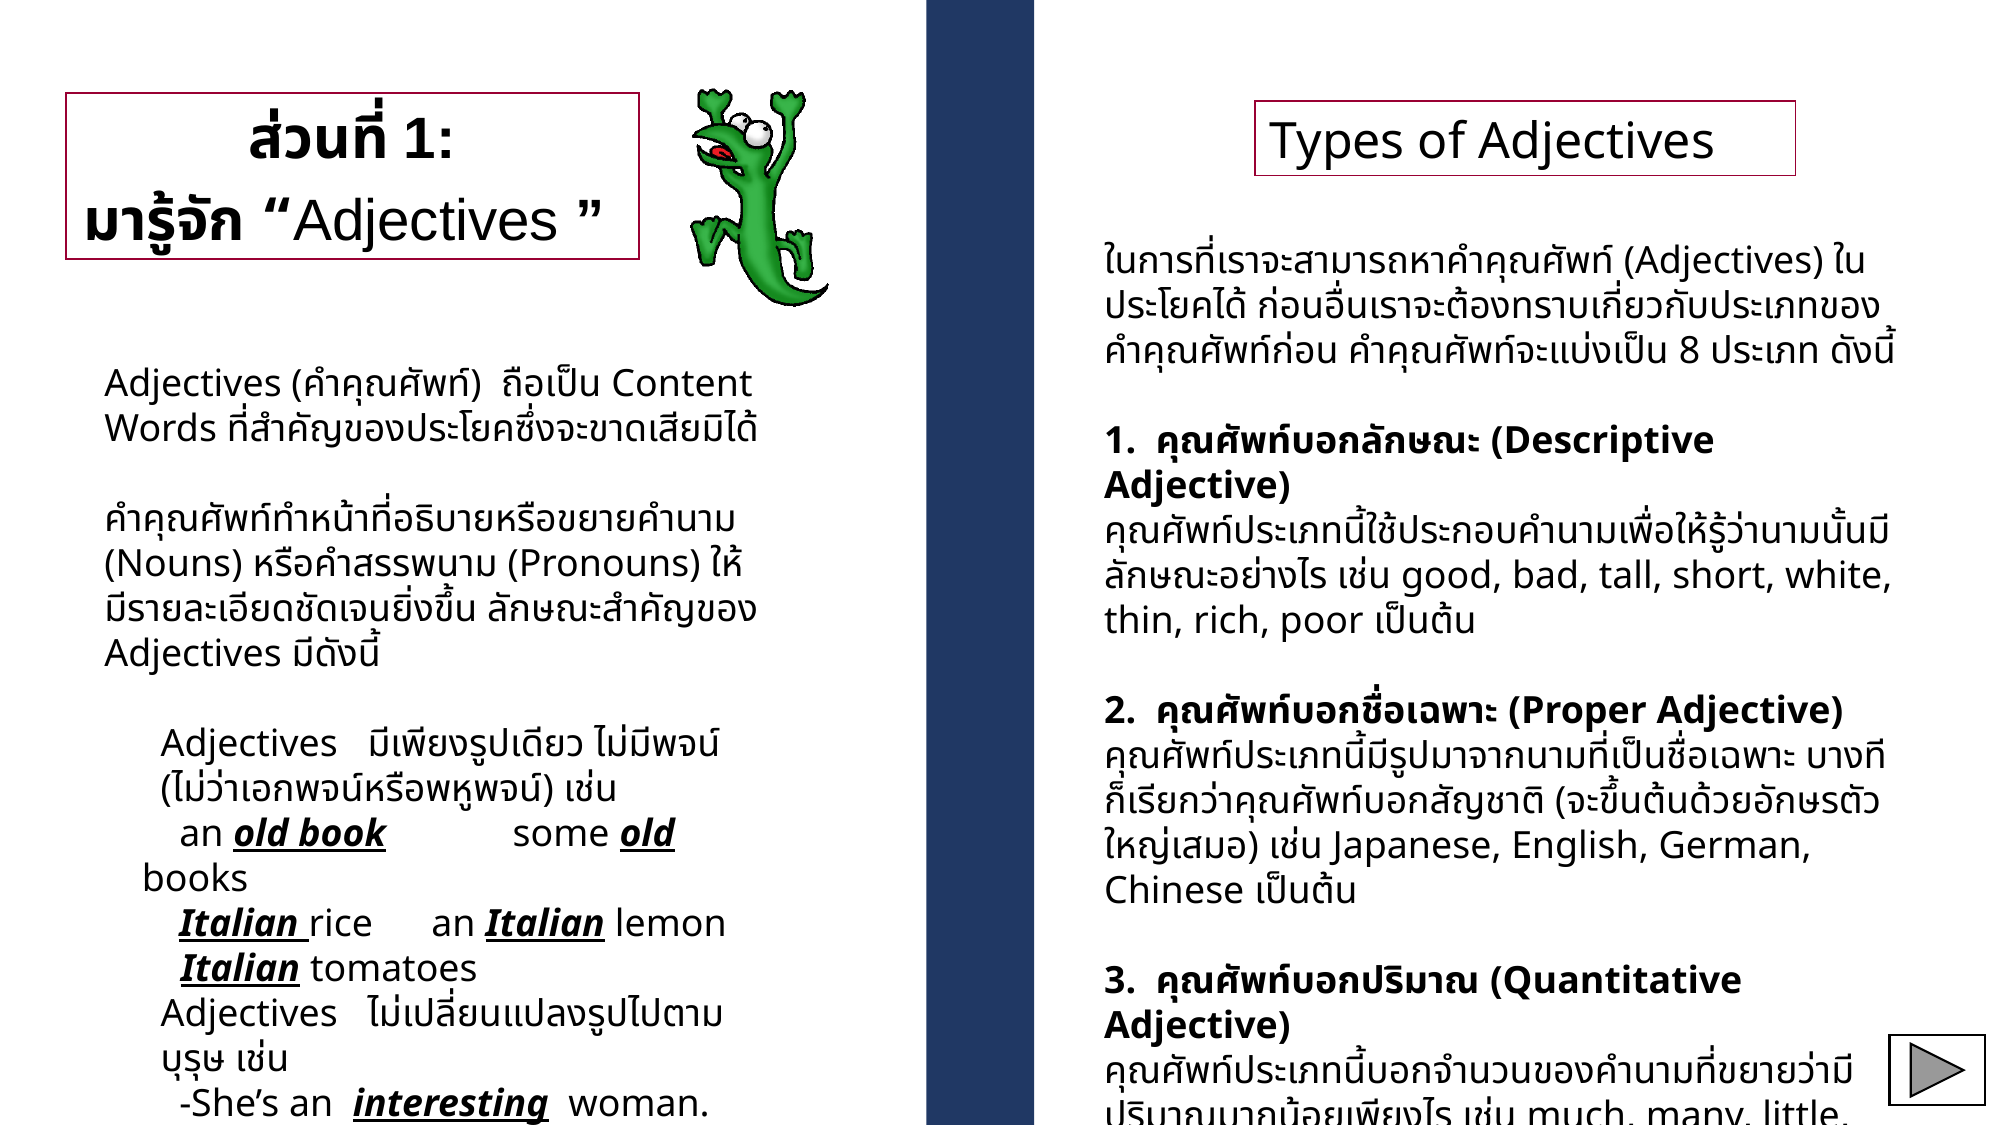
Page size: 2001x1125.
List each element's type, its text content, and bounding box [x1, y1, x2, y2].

text_box [925, 0, 1035, 1125]
text_box [1923, 1034, 1986, 1106]
text_box ในการที่เราจะสามารถหาคำคุณศัพท์ (Adjectives) ในประโยคได้ ก่อนอื่นเราจะต้องทราบเกี่ยวกับประเภทของคำคุณศัพท์ก่อน คำคุณศัพท์จะแบ่งเป็น 8 ประเภท ดังนี้ 1. คุณศัพท์บอกลักษณะ (Descriptive Adjective) คุณศัพท์ประเภทนี้ใช้ประกอบคำนามเพื่อให้รู้ว่านามนั้นมีลักษณะอย่างไร เช่น good, bad, tall, short, white, thin, rich, poor เป็นต้น 2. คุณศัพท์บอกชื่อเฉพาะ (Proper Adjective) คุณศัพท์ประเภทนี้มีรูปมาจากนามที่เป็นชื่อเฉพาะ บางทีก็เรียกว่าคุณศัพท์บอกสัญชาติ (จะขึ้นต้นด้วยอักษรตัวใหญ่เสมอ) เช่น Japanese, English, German, Chinese เป็นต้น 3. คุณศัพท์บอกปริมาณ (Quantitative Adjective) คุณศัพท์ประเภทนี้บอกจำนวนของคำนามที่ขยายว่ามีปริมาณมากน้อยเพียงไร เช่น much, many, little, some, any, all เป็นต้น [1089, 228, 1923, 1125]
text_box Types of Adjectives [1255, 100, 1796, 176]
picture [642, 54, 859, 330]
text_box Adjectives (คำคุณศัพท์) ถือเป็น Content Words ที่สำคัญของประโยคซึ่งจะขาดเสียมิได้ คำคุณศัพท์ทำหน้าที่อธิบายหรือขยายคำนาม (Nouns) หรือคำสรรพนาม (Pronouns) ให้มีรายละเอียดชัดเจนยิ่งขึ้น ลักษณะสำคัญของ Adjectives มีดังนี้ Adjectives มีเพียงรูปเดียว ไม่มีพจน์ (ไม่ว่าเอกพจน์หรือพหูพจน์) เช่น an old book some old books Italian rice an Italian lemon Italian tomatoes Adjectives ไม่เปลี่ยนแปลงรูปไปตามบุรุษ เช่น -She’s an interesting woman. -They are interesting people. [89, 351, 781, 1125]
text_box ส่วนที่ 1: มารู้จัก “Adjectives ” [65, 92, 639, 260]
